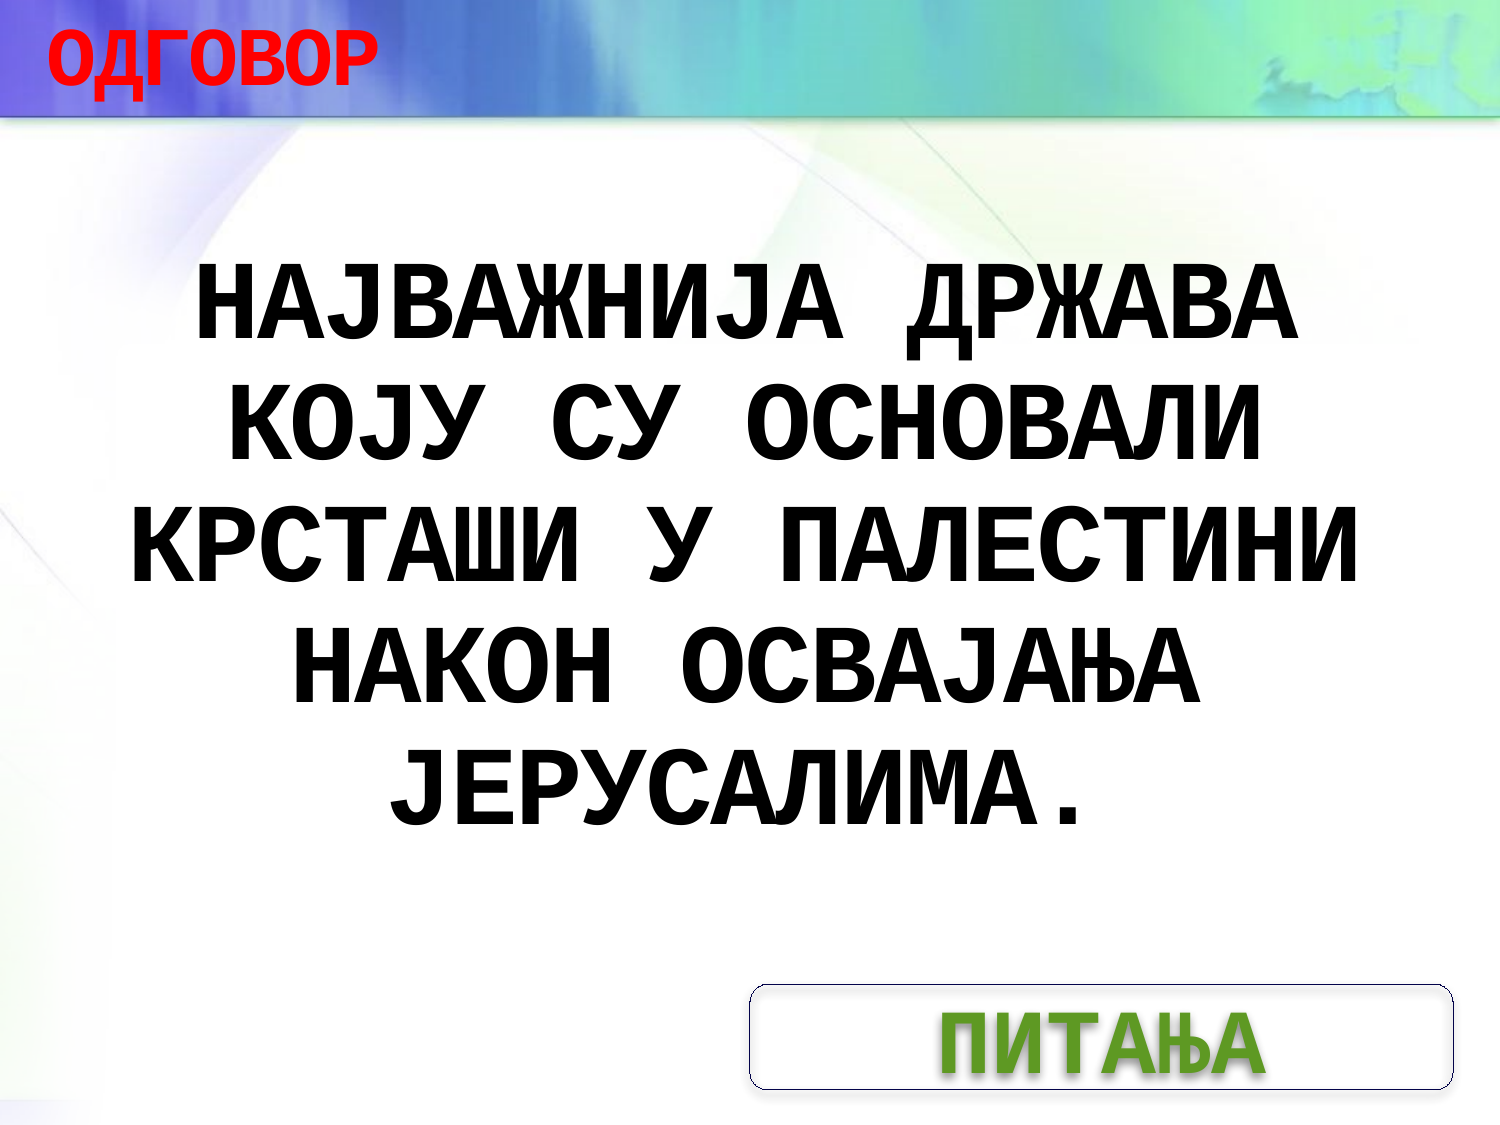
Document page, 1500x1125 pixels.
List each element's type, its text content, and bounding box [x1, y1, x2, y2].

picture [0, 213, 1500, 1125]
text_box ПИТАЊА [749, 984, 1454, 1090]
text_box ПИТАЊА [0, 0, 1500, 213]
title НАЈВАЖНИЈА ДРЖАВА КОЈУ СУ ОСНОВАЛИ КРСТАШИ У ПАЛЕСТИНИ НАКОН ОСВАЈАЊА ЈЕРУСАЛИМА. [70, 175, 1418, 915]
text_box ОДГОВОР [46, 0, 774, 118]
